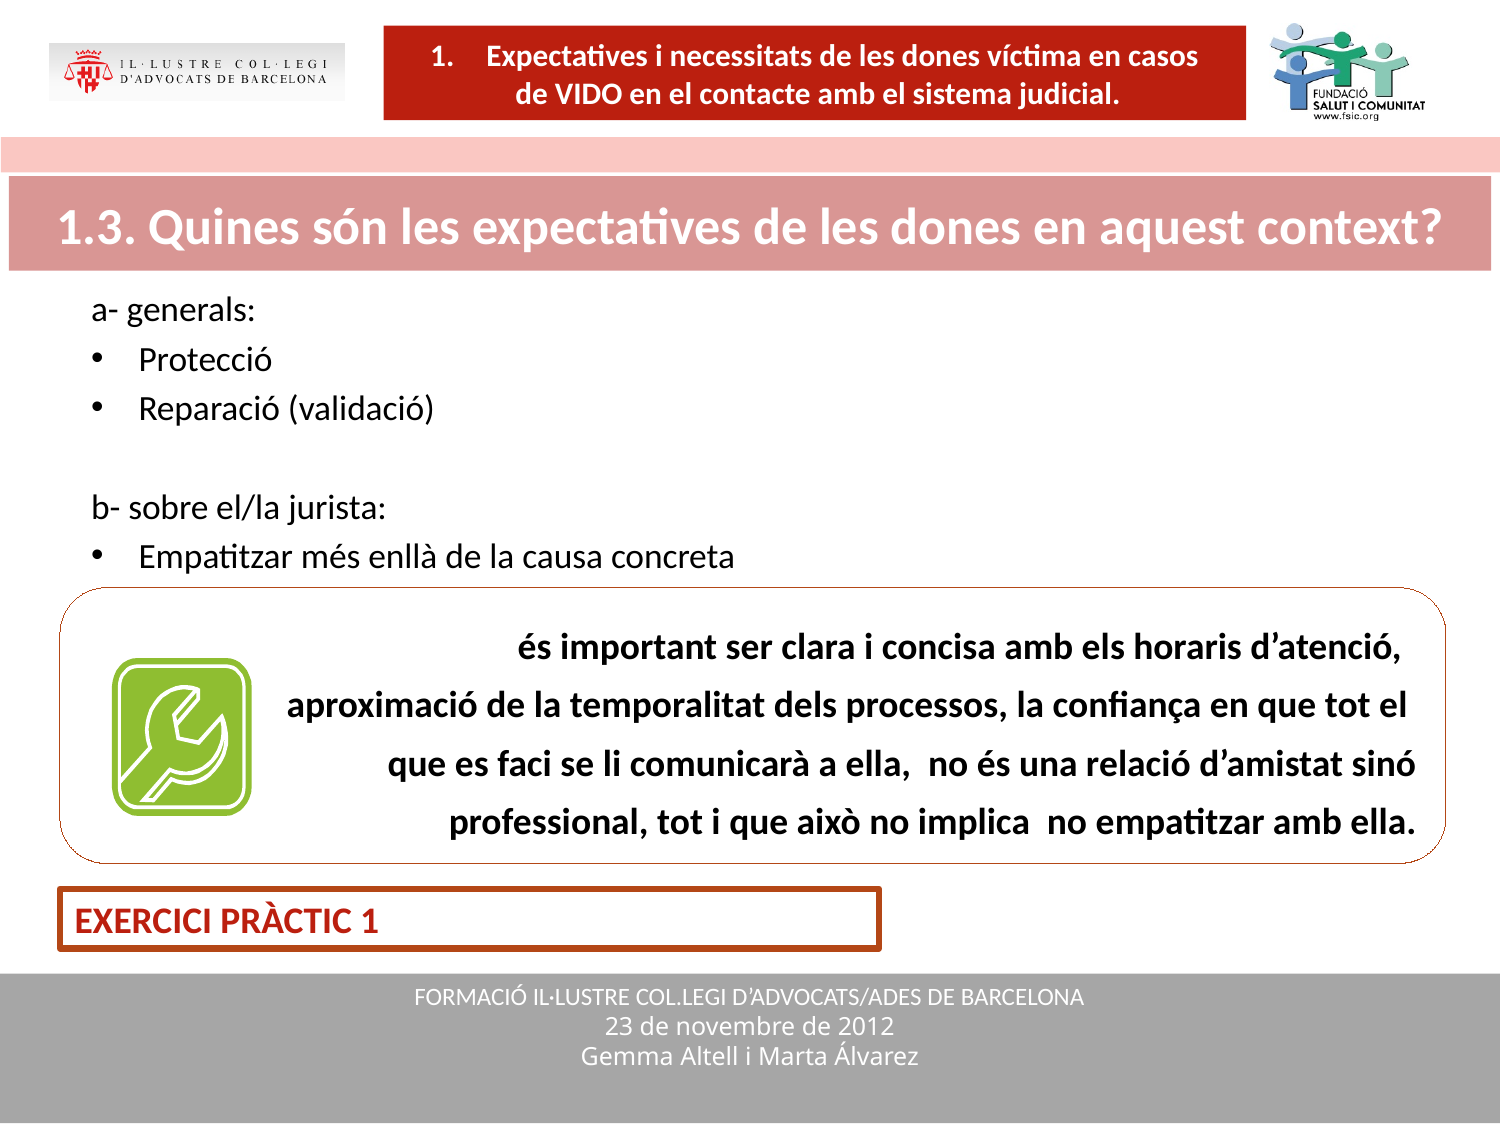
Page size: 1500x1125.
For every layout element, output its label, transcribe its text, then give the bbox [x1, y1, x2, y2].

text_box EXERCICI PRÀCTIC 1 [59, 888, 879, 949]
picture [110, 656, 253, 818]
text_box és important ser clara i concisa amb els horaris d’atenció, aproximació de la temporalitat dels processos, la confiança en que tot el que es faci se li comunicarà a ella, no és una relació d’amistat sinó professional, tot i que això no implica no empatitzar amb ella. [59, 587, 1446, 864]
list a- generals: Protecció Reparació (validació) b- sobre el/la jurista: Empatitzar més enllà de la causa concreta [75, 278, 1426, 587]
text_box Expectatives i necessitats de les dones víctima en casos de VIDO en el contacte amb el sistema judicial. [383, 25, 1247, 121]
text_box [0, 137, 1500, 173]
picture [1269, 22, 1425, 121]
picture [48, 43, 346, 101]
text_box FORMACIÓ IL·LUSTRE COL.LEGI D’ADVOCATS/ADES DE BARCELONA 23 de novembre de 2012 Gemma Altell i Marta Álvarez [0, 973, 1500, 1124]
text_box 1.3. Quines són les expectatives de les dones en aquest context? [8, 176, 1492, 271]
